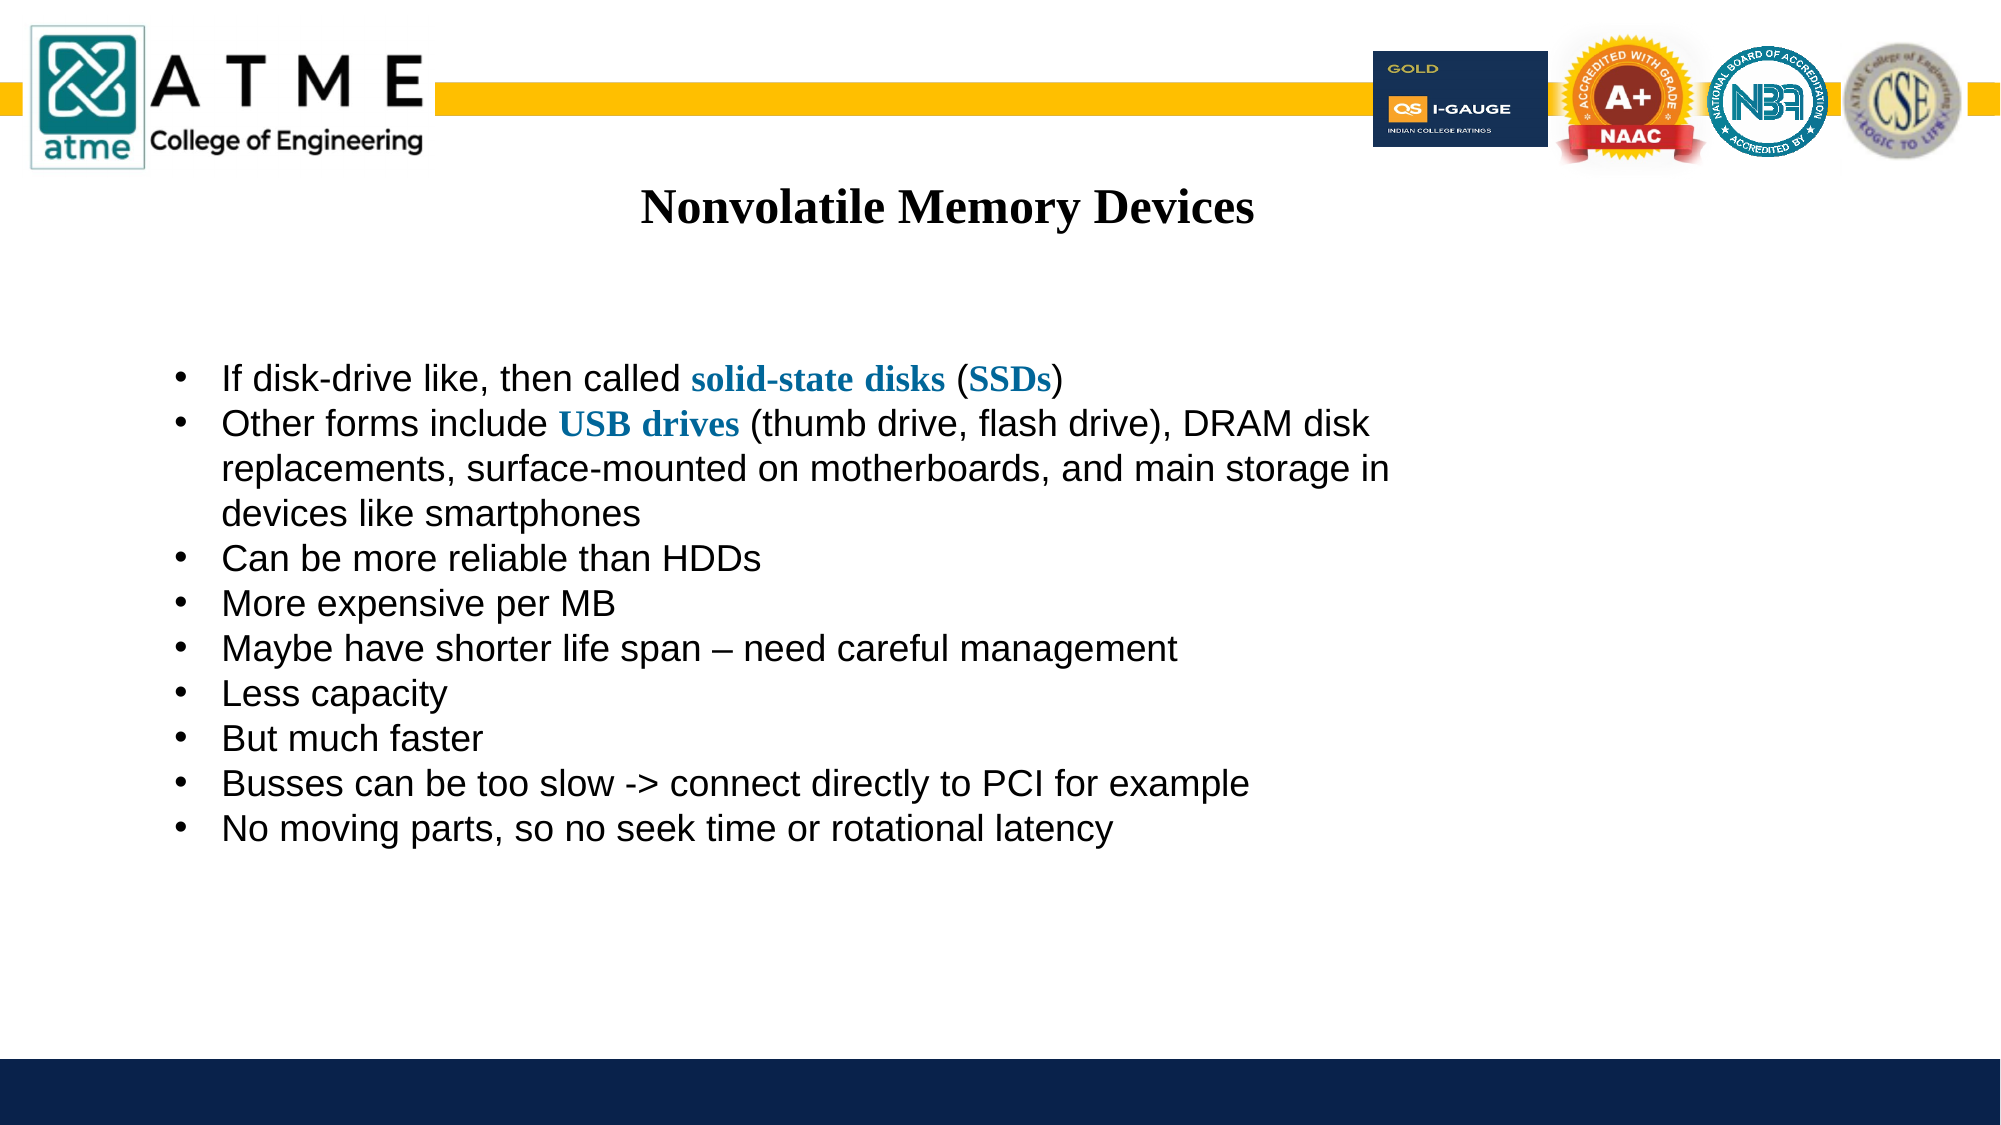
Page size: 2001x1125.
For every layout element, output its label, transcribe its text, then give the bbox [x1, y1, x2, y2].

picture [22, 15, 435, 178]
title Nonvolatile Memory Devices [625, 166, 1976, 261]
picture [1840, 26, 1968, 166]
list If disk-drive like, then called solid-state disks (SSDs) Other forms include USB drives (thumb drive, flash drive), DRAM disk replacements, surface-mounted on motherboards, and main storage in devices like smartphones Can be more reliable than HDDs More expensive per MB Maybe have shorter life span – need careful management Less capacity But much faster Busses can be too slow -> connect directly to PCI for example No moving parts, so no seek time or rotational latency [159, 346, 1425, 1062]
picture [0, 1059, 2001, 1125]
picture [1373, 20, 1828, 166]
